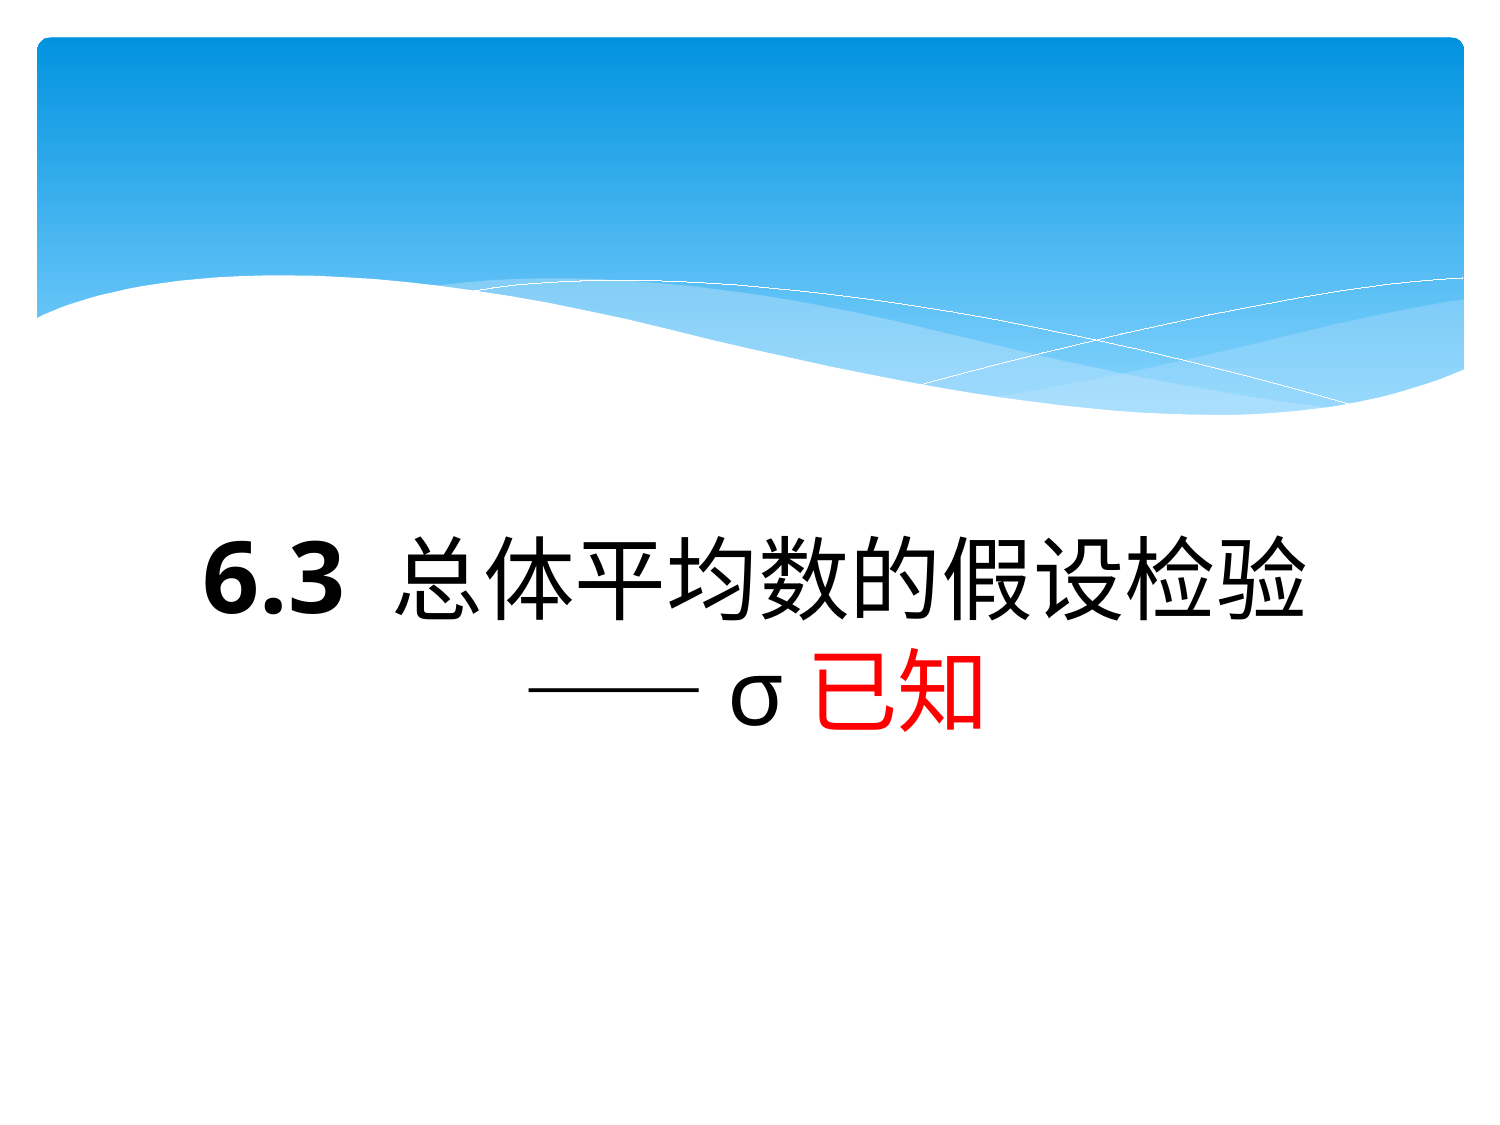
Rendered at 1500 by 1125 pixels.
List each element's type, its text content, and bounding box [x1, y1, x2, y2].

list 6.3 总体平均数的假设检验——σ已知 [112, 290, 1400, 857]
